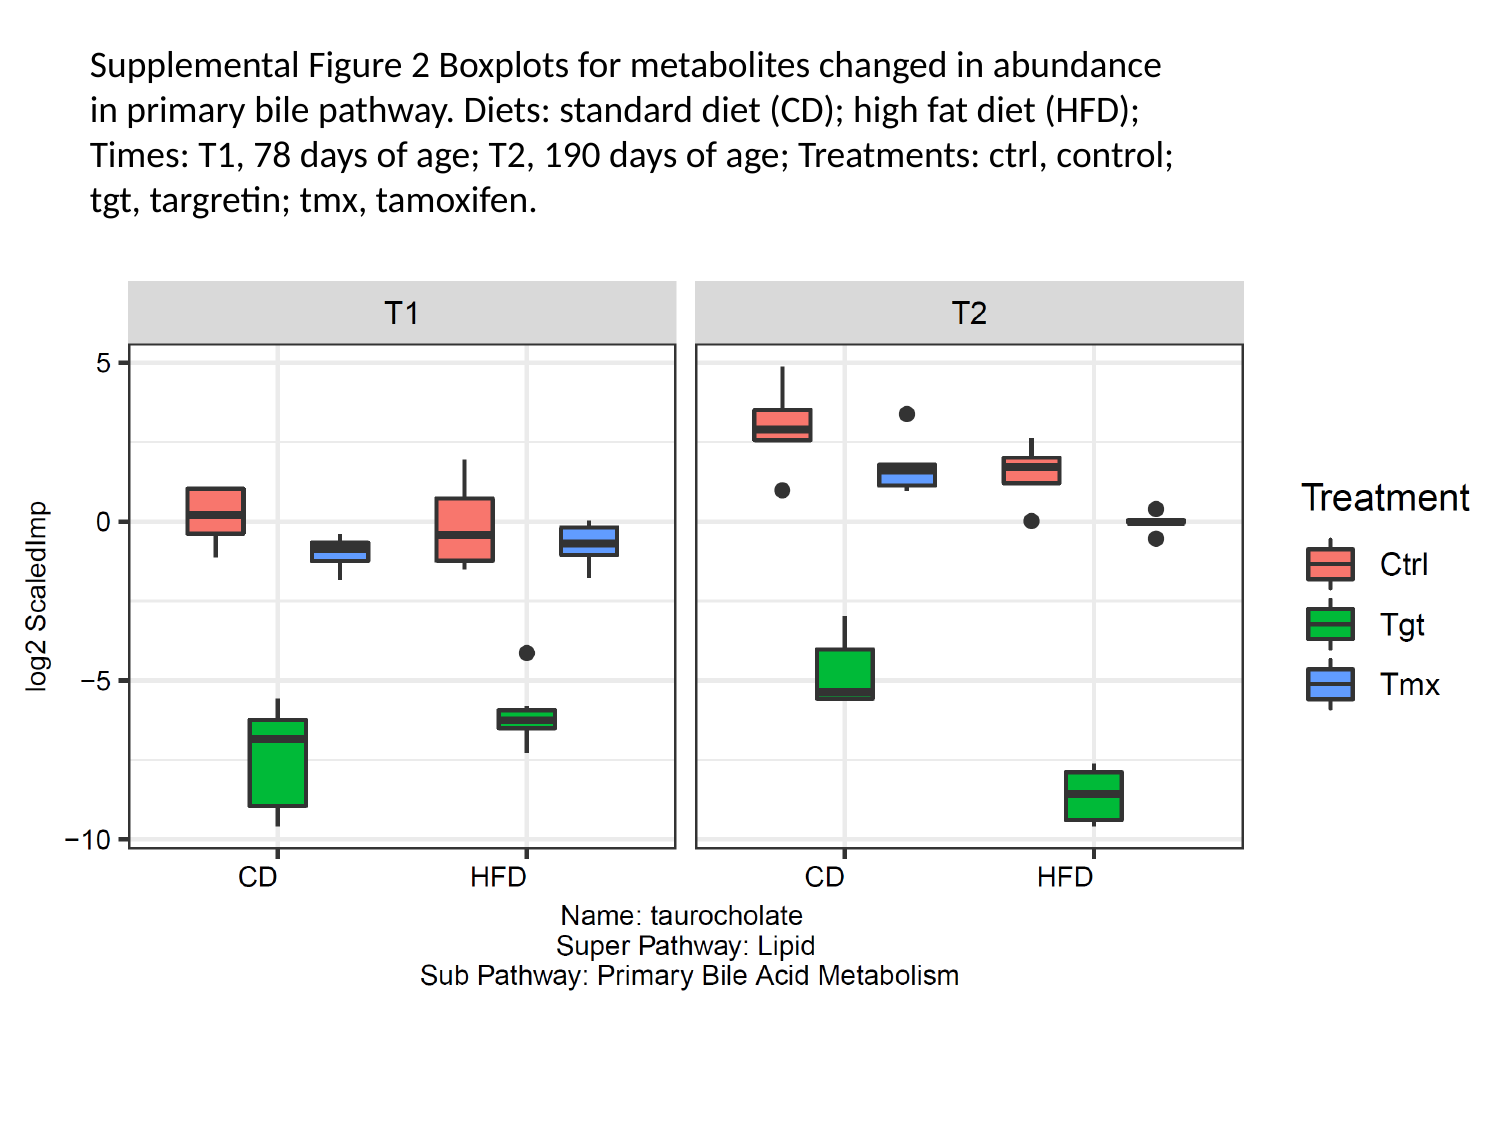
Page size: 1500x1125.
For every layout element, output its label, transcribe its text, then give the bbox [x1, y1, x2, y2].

text_box Supplemental Figure 2 Boxplots for metabolites changed in abundance in primary bile pathway. Diets: standard diet (CD); high fat diet (HFD); Times: T1, 78 days of age; T2, 190 days of age; Treatments: ctrl, control; tgt, targretin; tmx, tamoxifen. [74, 33, 1213, 228]
picture [6, 262, 1500, 1013]
